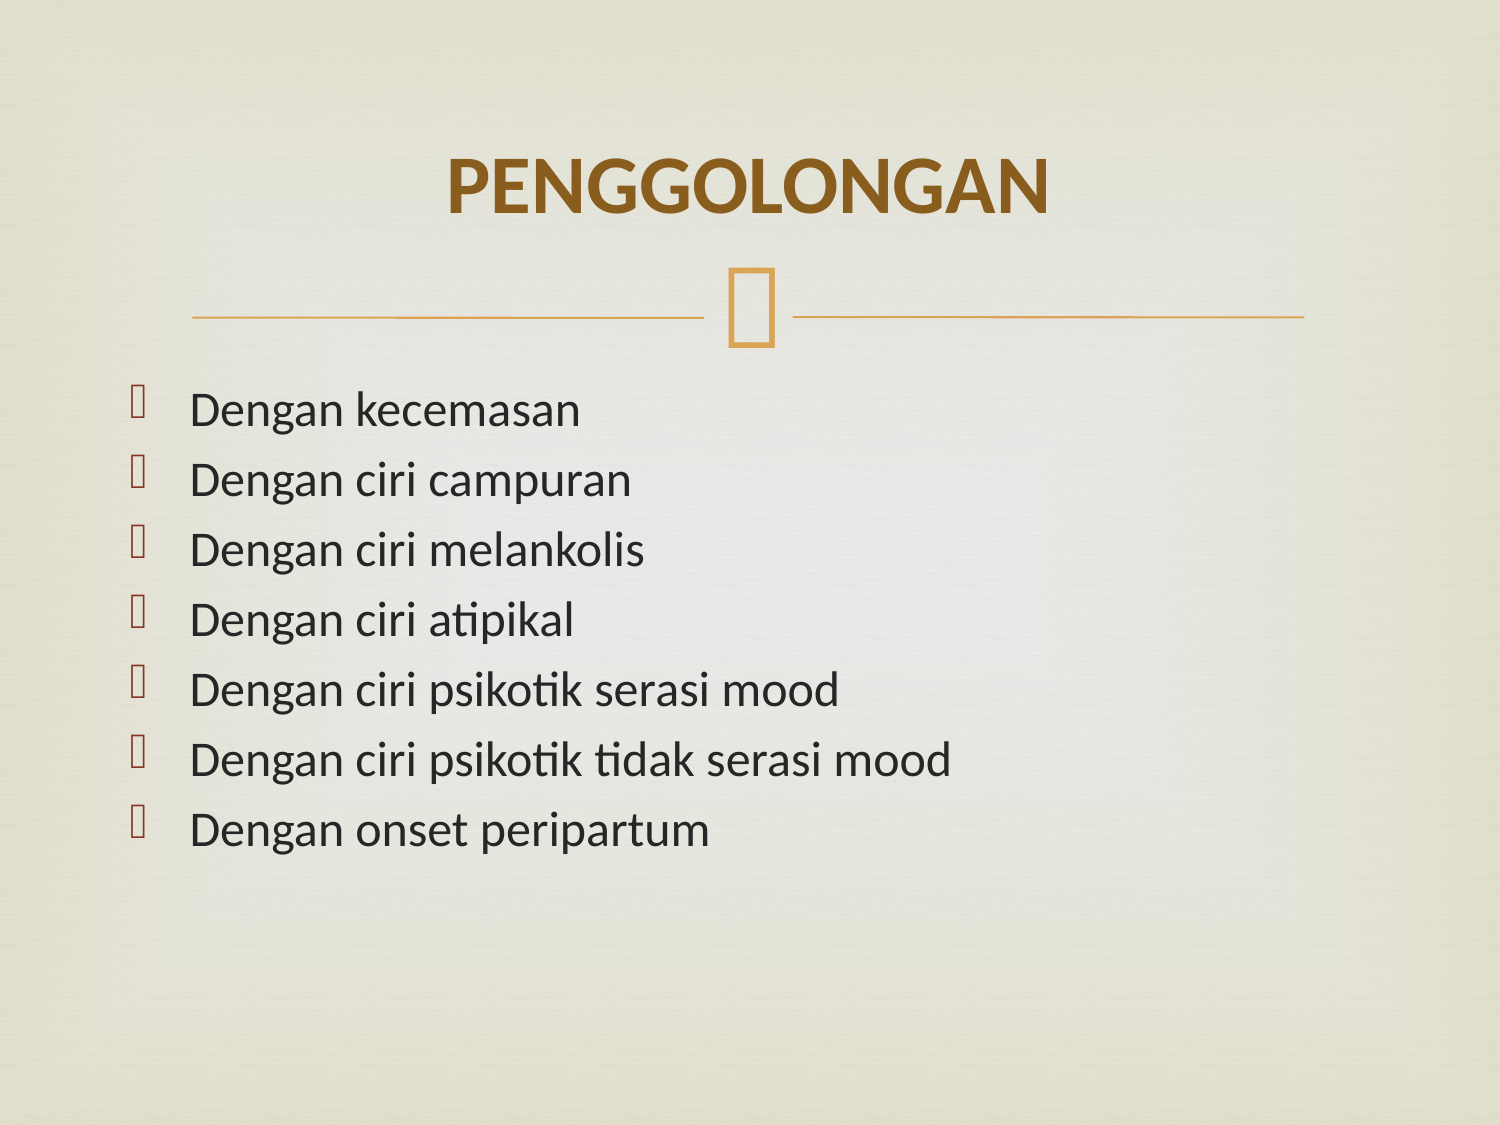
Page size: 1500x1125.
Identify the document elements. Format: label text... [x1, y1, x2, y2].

list Dengan kecemasan Dengan ciri campuran Dengan ciri melankolis Dengan ciri atipikal Dengan ciri psikotik serasi mood Dengan ciri psikotik tidak serasi mood Dengan onset peripartum [114, 368, 1386, 1005]
title PENGGOLONGAN [112, 93, 1386, 267]
